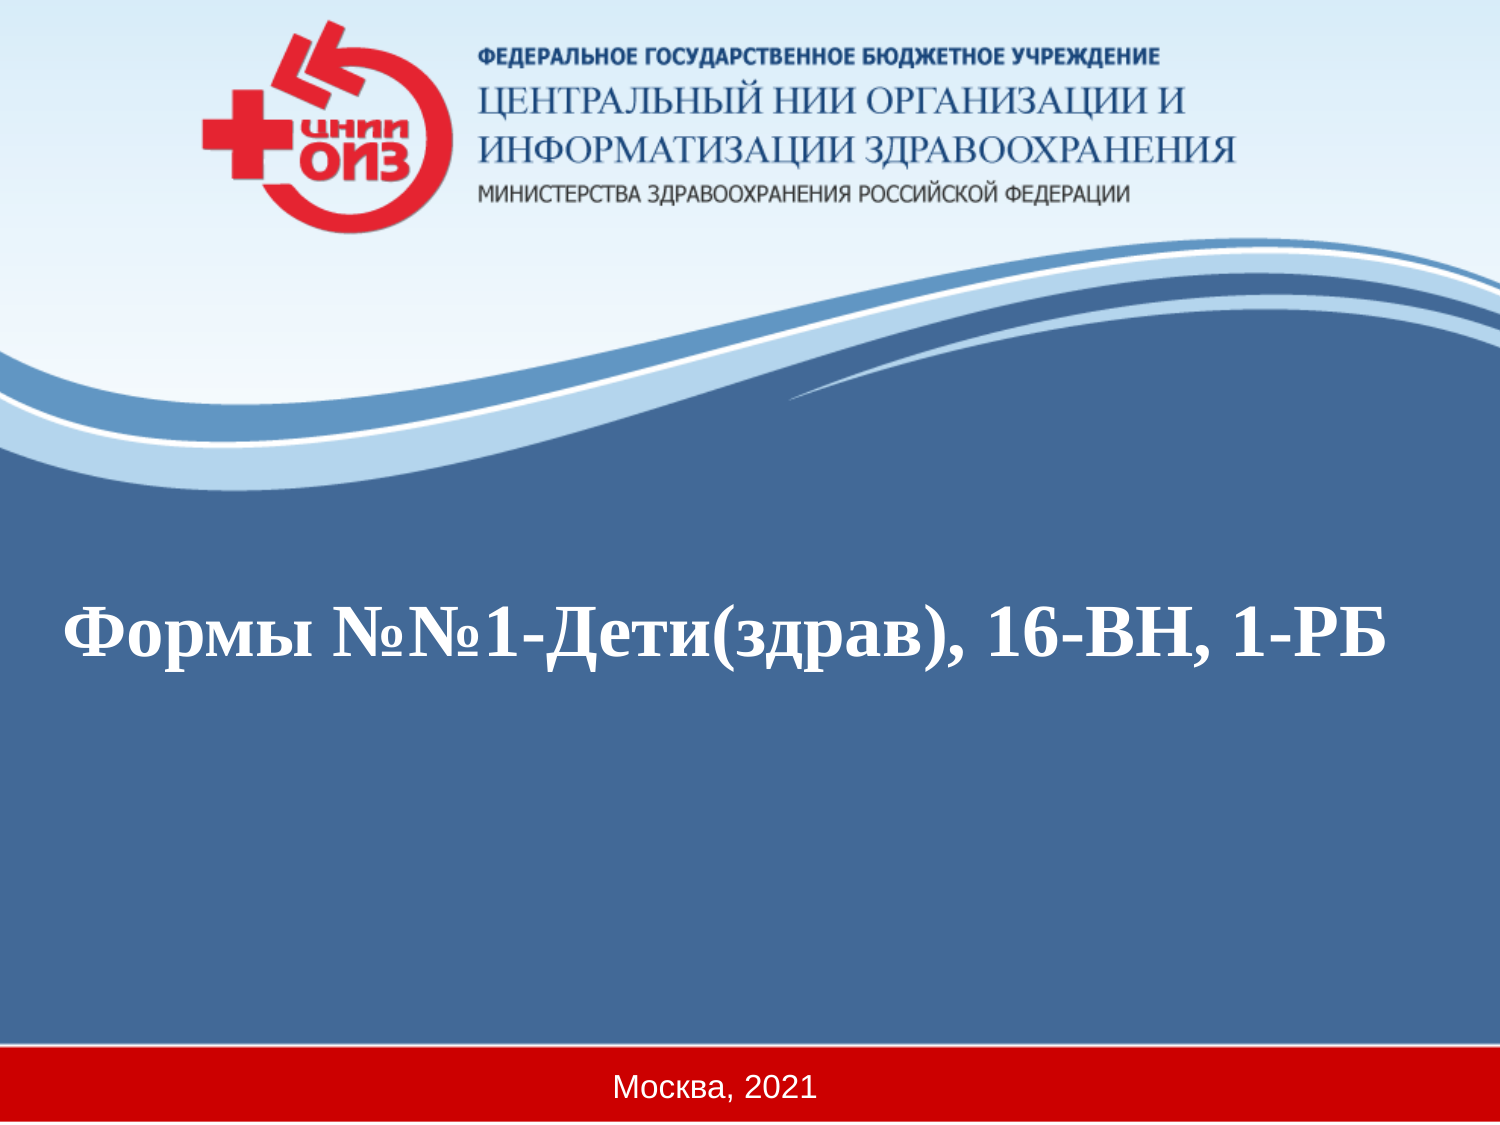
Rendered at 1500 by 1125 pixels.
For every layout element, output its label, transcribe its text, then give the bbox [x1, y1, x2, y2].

text_box Москва, 2021 [597, 1057, 963, 1113]
picture [0, 0, 1500, 515]
title Формы №№1-Дети(здрав), 16-ВН, 1-РБ [0, 515, 1500, 811]
picture [0, 811, 1500, 1125]
